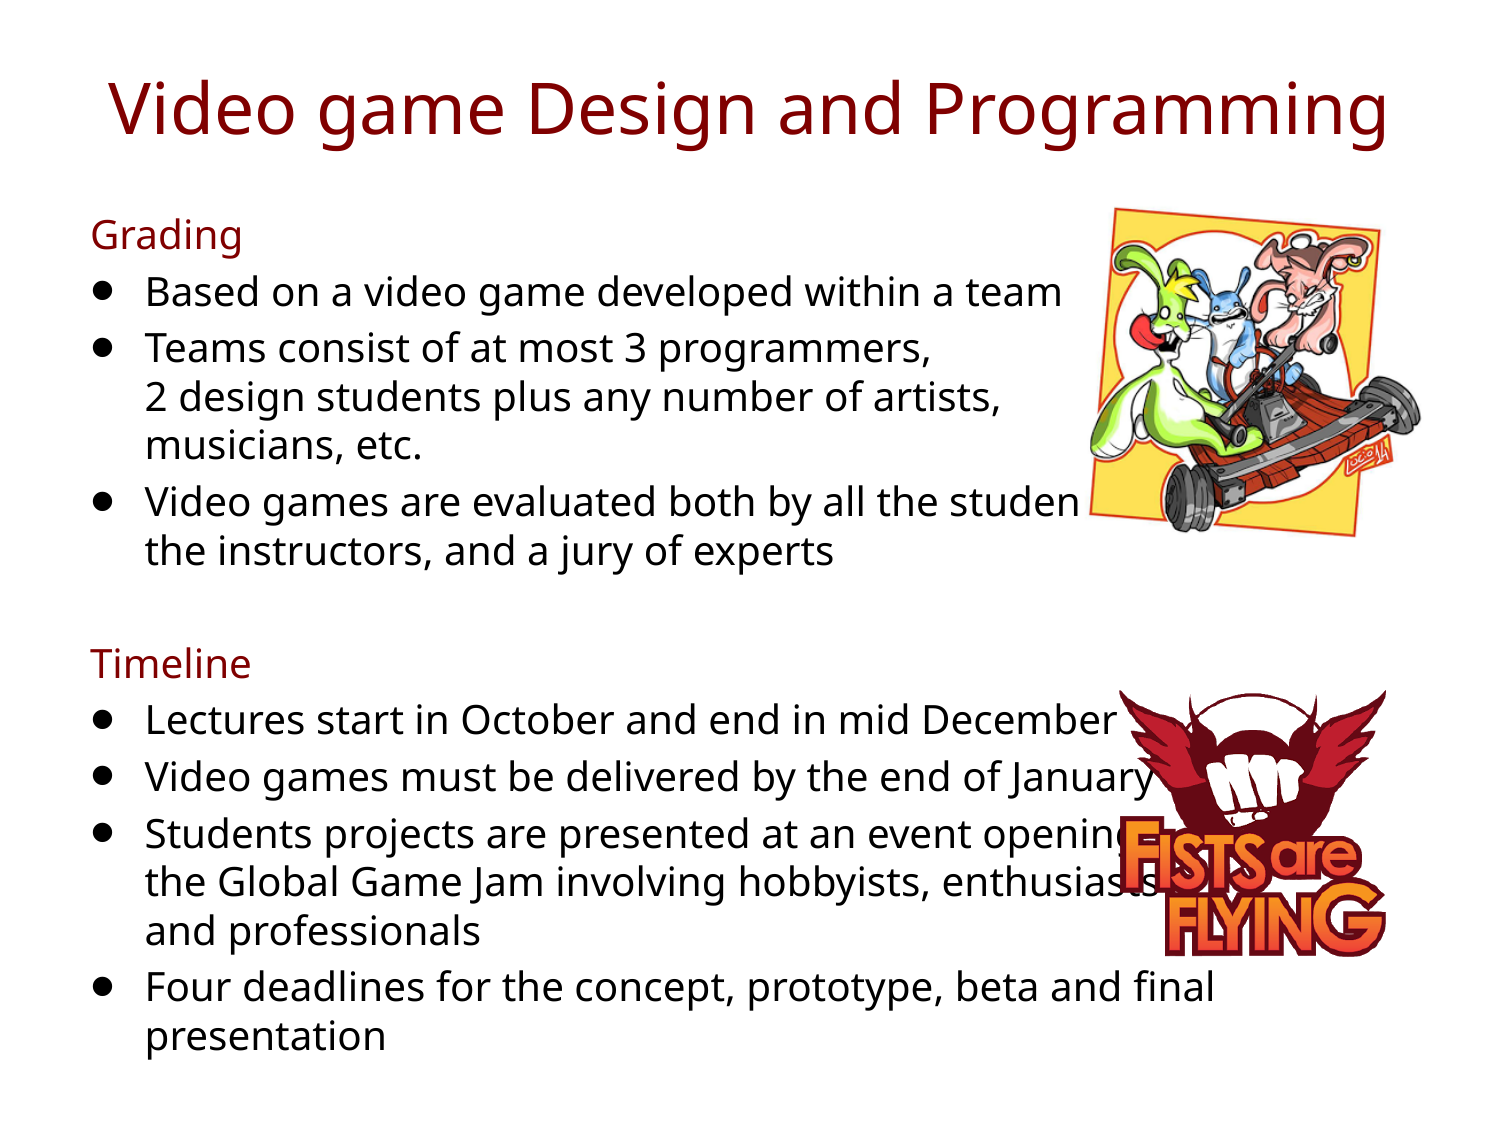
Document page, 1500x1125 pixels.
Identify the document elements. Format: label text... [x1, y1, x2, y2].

title Video game Design and Programming [75, 45, 1425, 167]
picture [1119, 690, 1387, 957]
list Grading Based on a video game developed within a team Teams consist of at most 3 programmers, 2 design students plus any number of artists, musicians, etc. Video games are evaluated both by all the students, the instructors, and a jury of experts Timeline Lectures start in October and end in mid December Video games must be delivered by the end of January Students projects are presented at an event opening the Global Game Jam involving hobbyists, enthusiasts and professionals Four deadlines for the concept, prototype, beta and final presentation [75, 201, 1425, 1071]
picture [1081, 201, 1426, 546]
